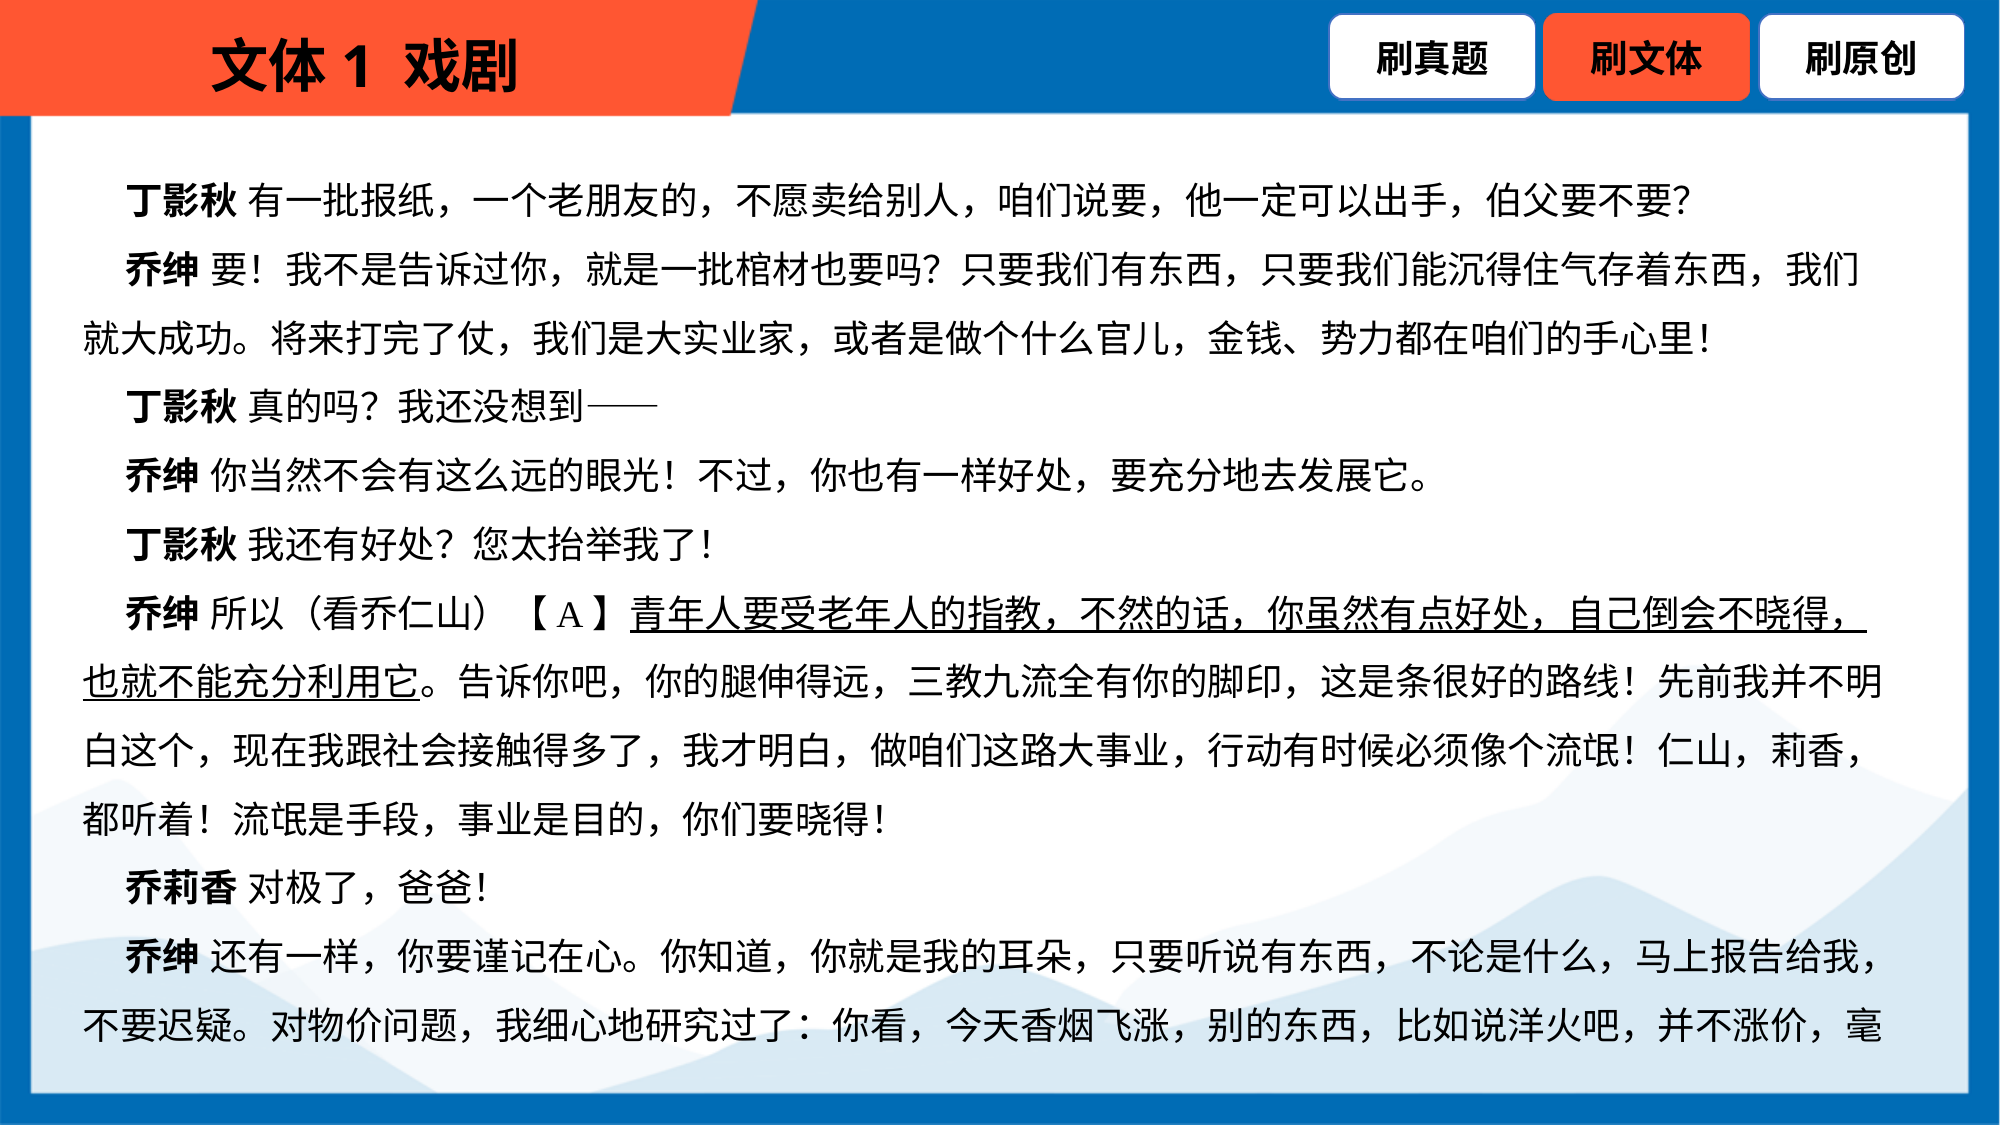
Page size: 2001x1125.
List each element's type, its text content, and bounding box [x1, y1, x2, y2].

picture [0, 0, 2000, 1125]
text_box 丁影秋 有一批报纸，一个老朋友的，不愿卖给别人，咱们说要，他一定可以出手，伯父要不要？ 乔绅 要！我不是告诉过你，就是一批棺材也要吗？只要我们有东西，只要我们能沉得住气存着东西，我们 就大成功。将来打完了仗，我们是大实业家，或者是做个什么官儿，金钱、势力都在咱们的手心里！ 丁影秋 真的吗？我还没想到—— 乔绅 你当然不会有这么远的眼光！不过，你也有一样好处，要充分地去发展它。 丁影秋 我还有好处？您太抬举我了！ 乔绅 所以（看乔仁山）【A】青年人要受老年人的指教，不然的话，你虽然有点好处，自己倒会不晓得， 也就不能充分利用它。告诉你吧，你的腿伸得远，三教九流全有你的脚印，这是条很好的路线！先前我并不明 白这个，现在我跟社会接触得多了，我才明白，做咱们这路大事业，行动有时候必须像个流氓！仁山，莉香， 都听着！流氓是手段，事业是目的，你们要晓得！ 乔莉香 对极了，爸爸！ 乔绅 还有一样，你要谨记在心。你知道，你就是我的耳朵，只要听说有东西，不论是什么，马上报告给我， 不要迟疑。对物价问题，我细心地研究过了：你看，今天香烟飞涨，别的东西，比如说洋火吧，并不涨价，毫 [82, 153, 1917, 1047]
